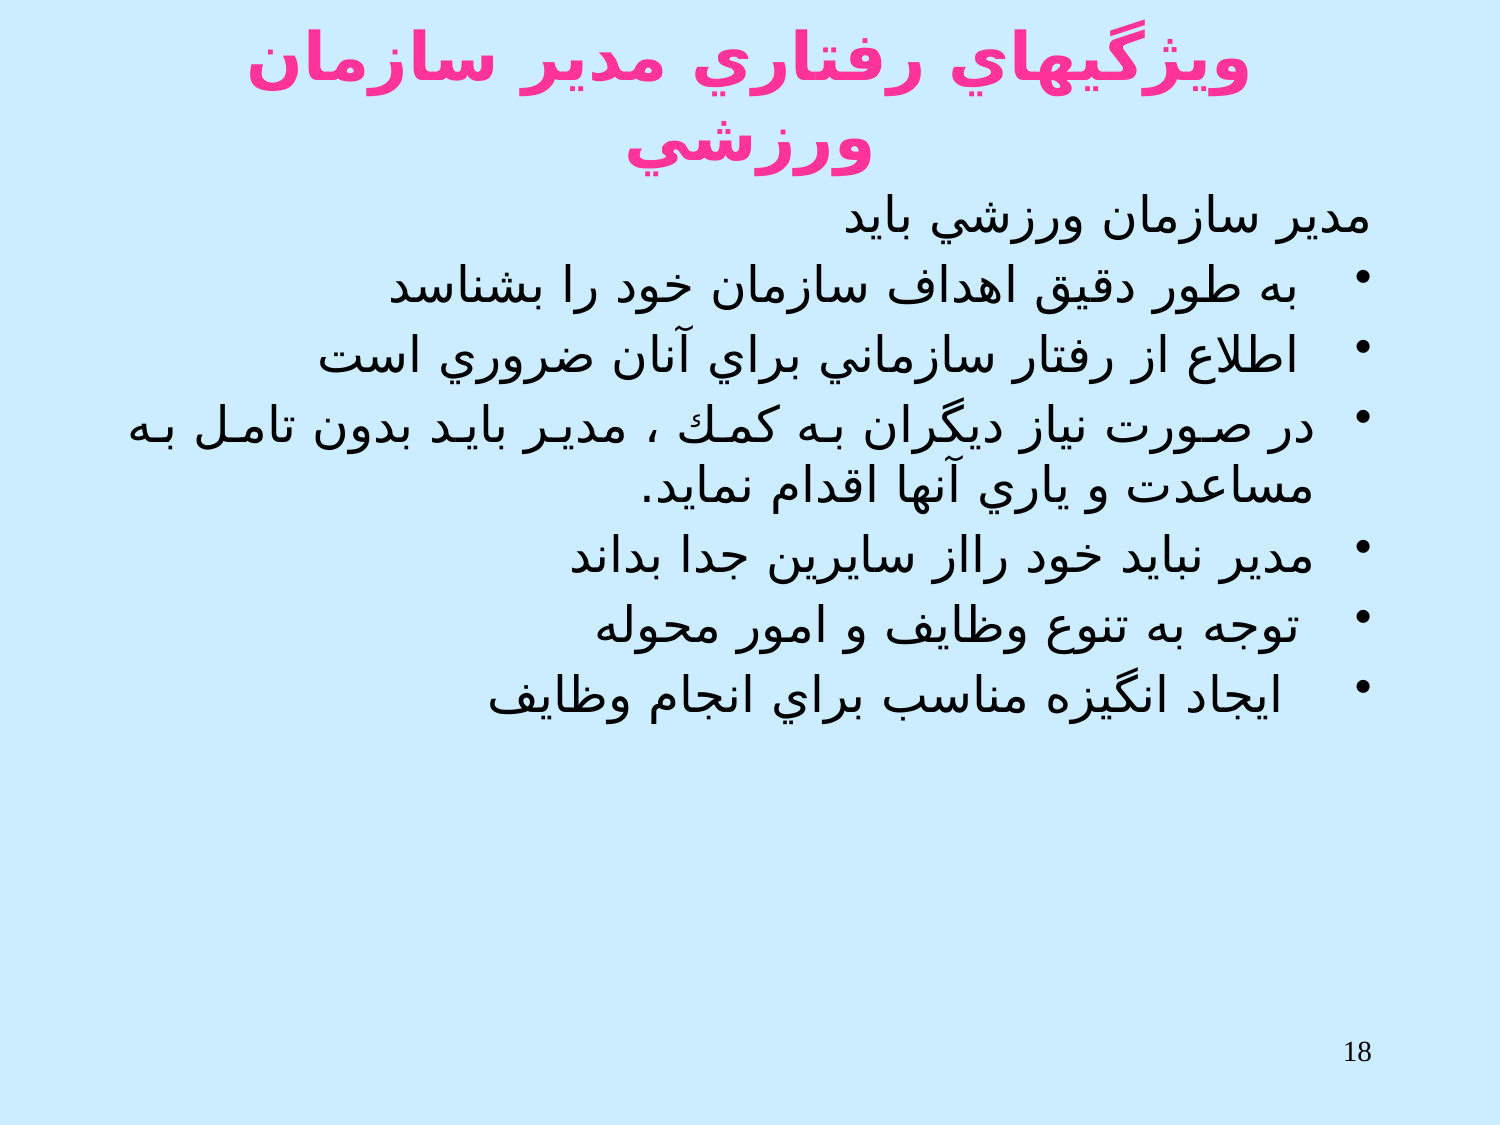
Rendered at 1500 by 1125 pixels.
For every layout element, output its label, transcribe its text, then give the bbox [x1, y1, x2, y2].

title ويژگيهاي رفتاري مدير سازمان ورزشي [112, 49, 1388, 138]
slide_number 18 [1074, 1024, 1388, 1101]
list مدير سازمان ورزشي بايد به طور دقيق اهداف سازمان خود را بشناسد اطلاع از رفتار سازماني براي آنان ضروري است در صورت نياز ديگران به كمك ، مدير بايد بدون تامل به مساعدت و ياري آنها اقدام نمايد. مدير نبايد خود رااز سايرين جدا بداند توجه به تنوع وظايف و امور محوله ايجاد انگيزه مناسب براي انجام وظايف [112, 174, 1388, 1001]
